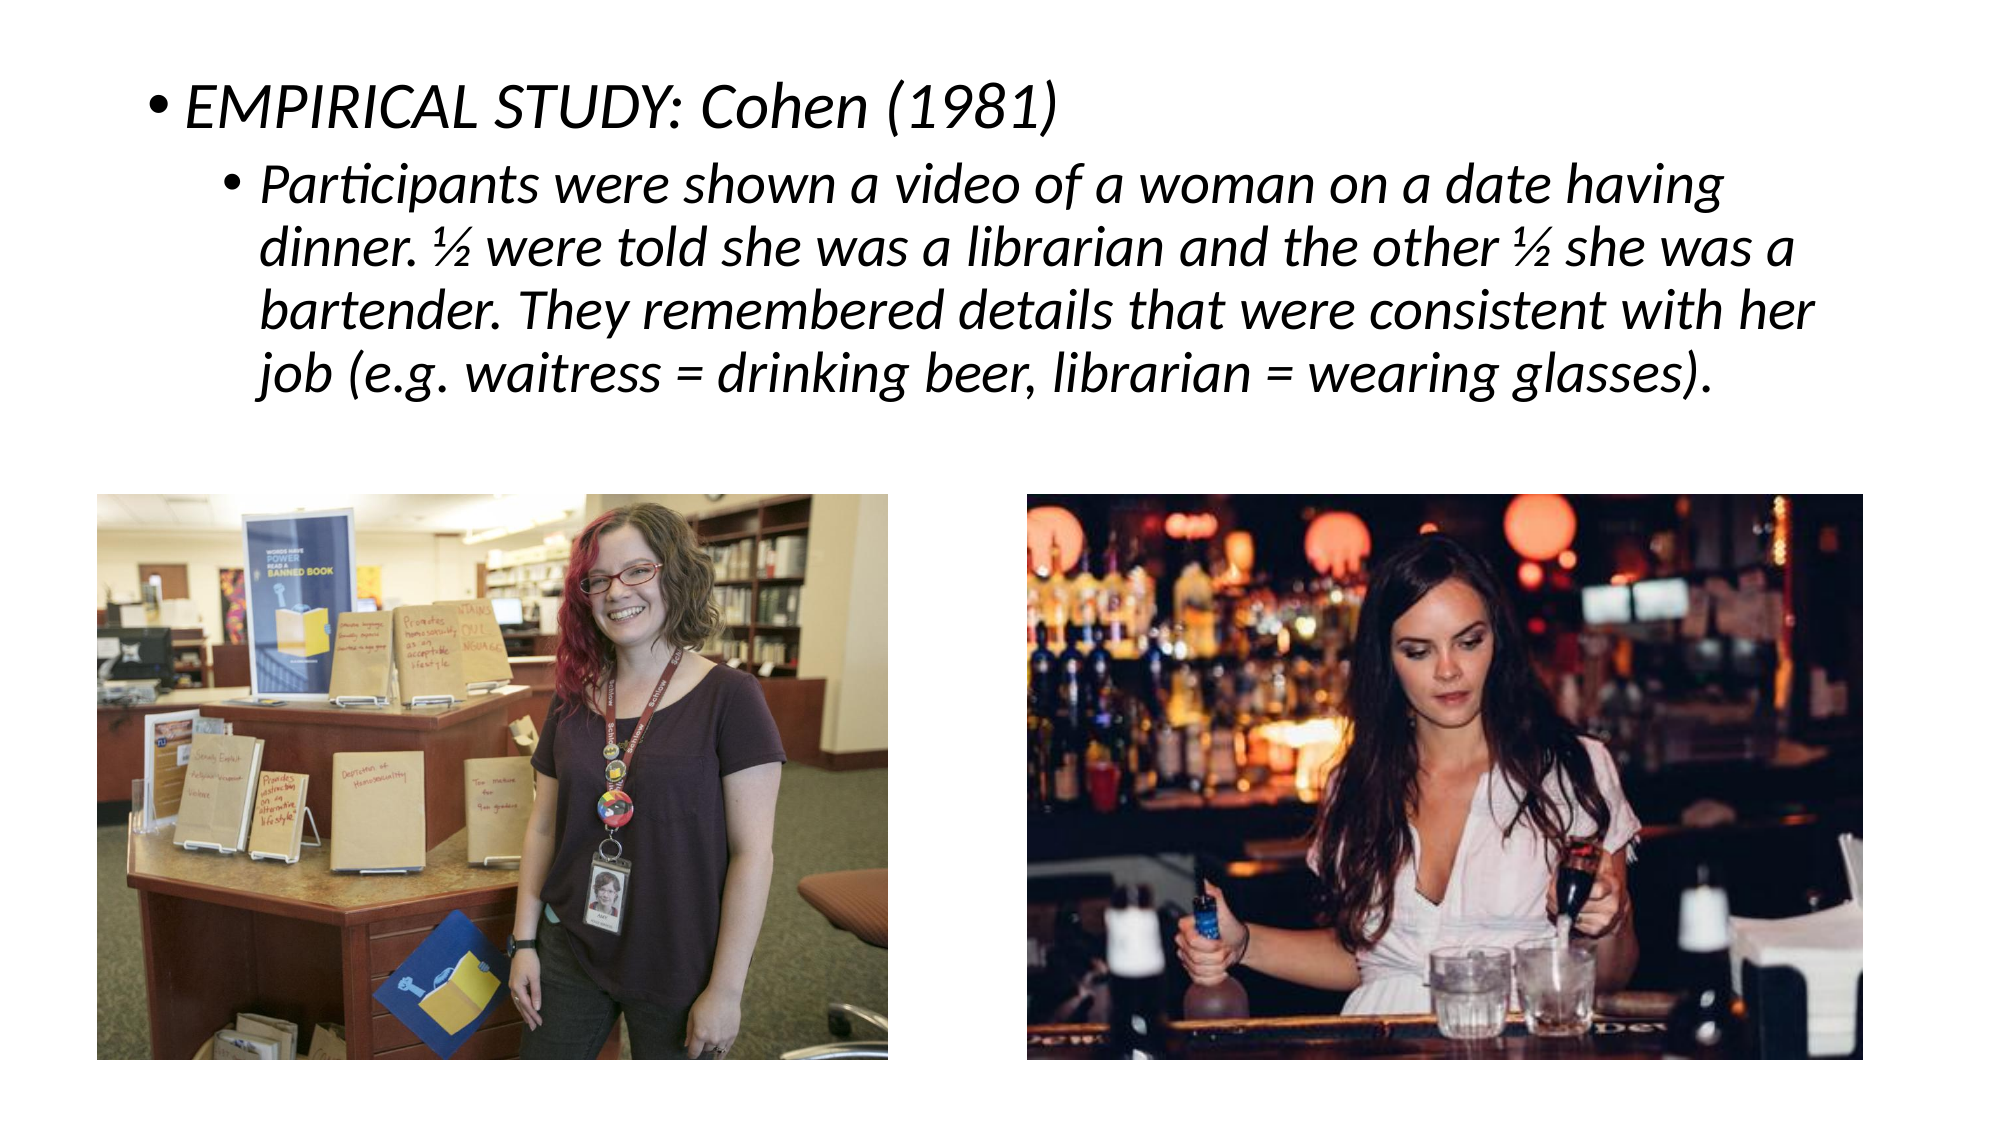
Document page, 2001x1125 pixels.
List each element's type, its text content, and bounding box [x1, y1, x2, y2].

picture [1027, 494, 1863, 1061]
picture [97, 494, 888, 1061]
list EMPIRICAL STUDY: Cohen (1981) Participants were shown a video of a woman on a date having dinner. ½ were told she was a librarian and the other ½ she was a bartender. They remembered details that were consistent with her job (e.g. waitress = drinking beer, librarian = wearing glasses). [57, 63, 1863, 1014]
